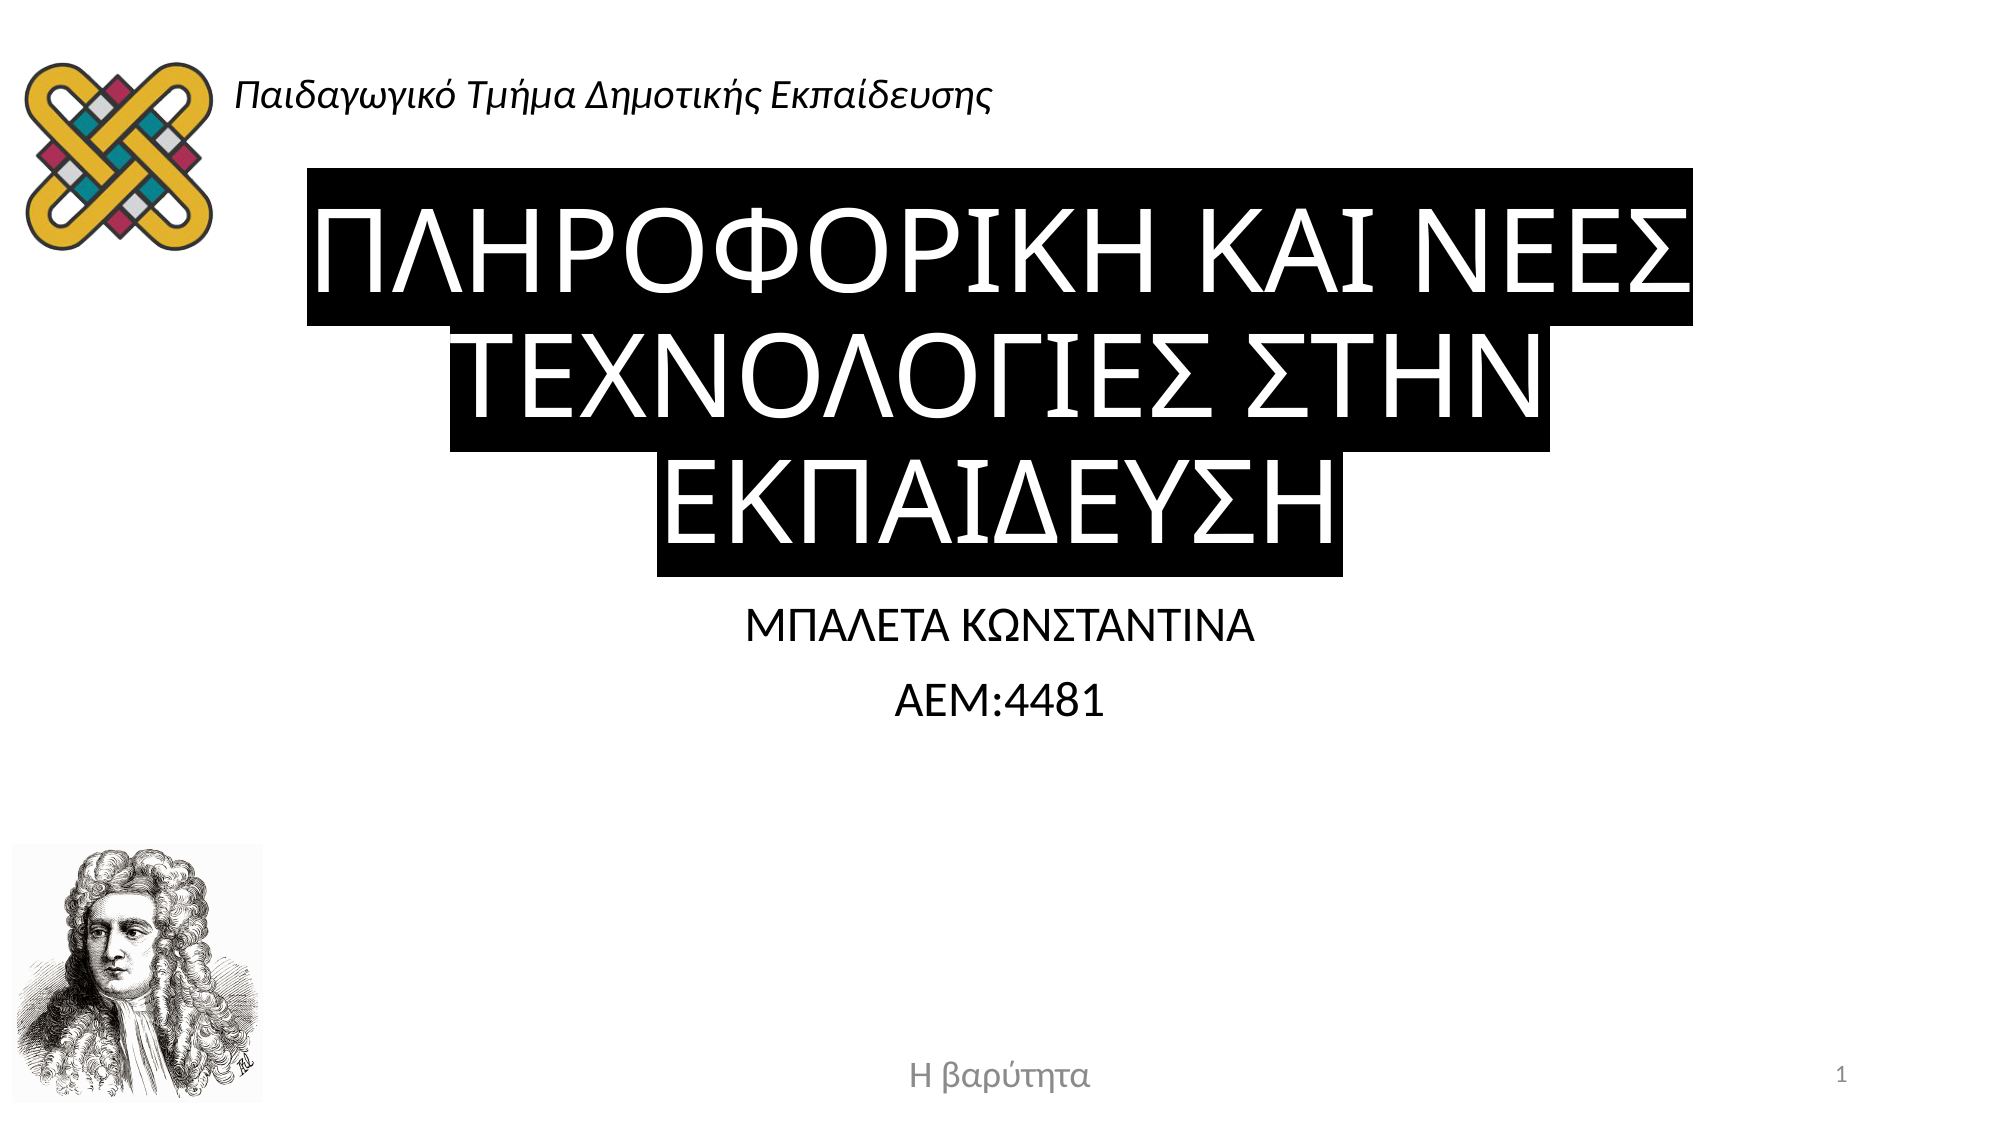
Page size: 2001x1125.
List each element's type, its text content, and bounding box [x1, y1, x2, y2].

subtitle ΜΠΑΛΕΤΑ ΚΩΝΣΤΑΝΤΙΝΑ ΑΕΜ:4481 [249, 590, 1750, 863]
slide_number 1 [1412, 1042, 1863, 1103]
picture [12, 844, 263, 1103]
title ΠΛΗΡΟΦΟΡΙΚΗ ΚΑΙ ΝΕΕΣ ΤΕΧΝΟΛΟΓΙΕΣ ΣΤΗΝ ΕΚΠΑΙΔΕΥΣΗ [249, 184, 1750, 576]
footer Η βαρύτητα [662, 1042, 1338, 1103]
picture [4, 42, 233, 271]
